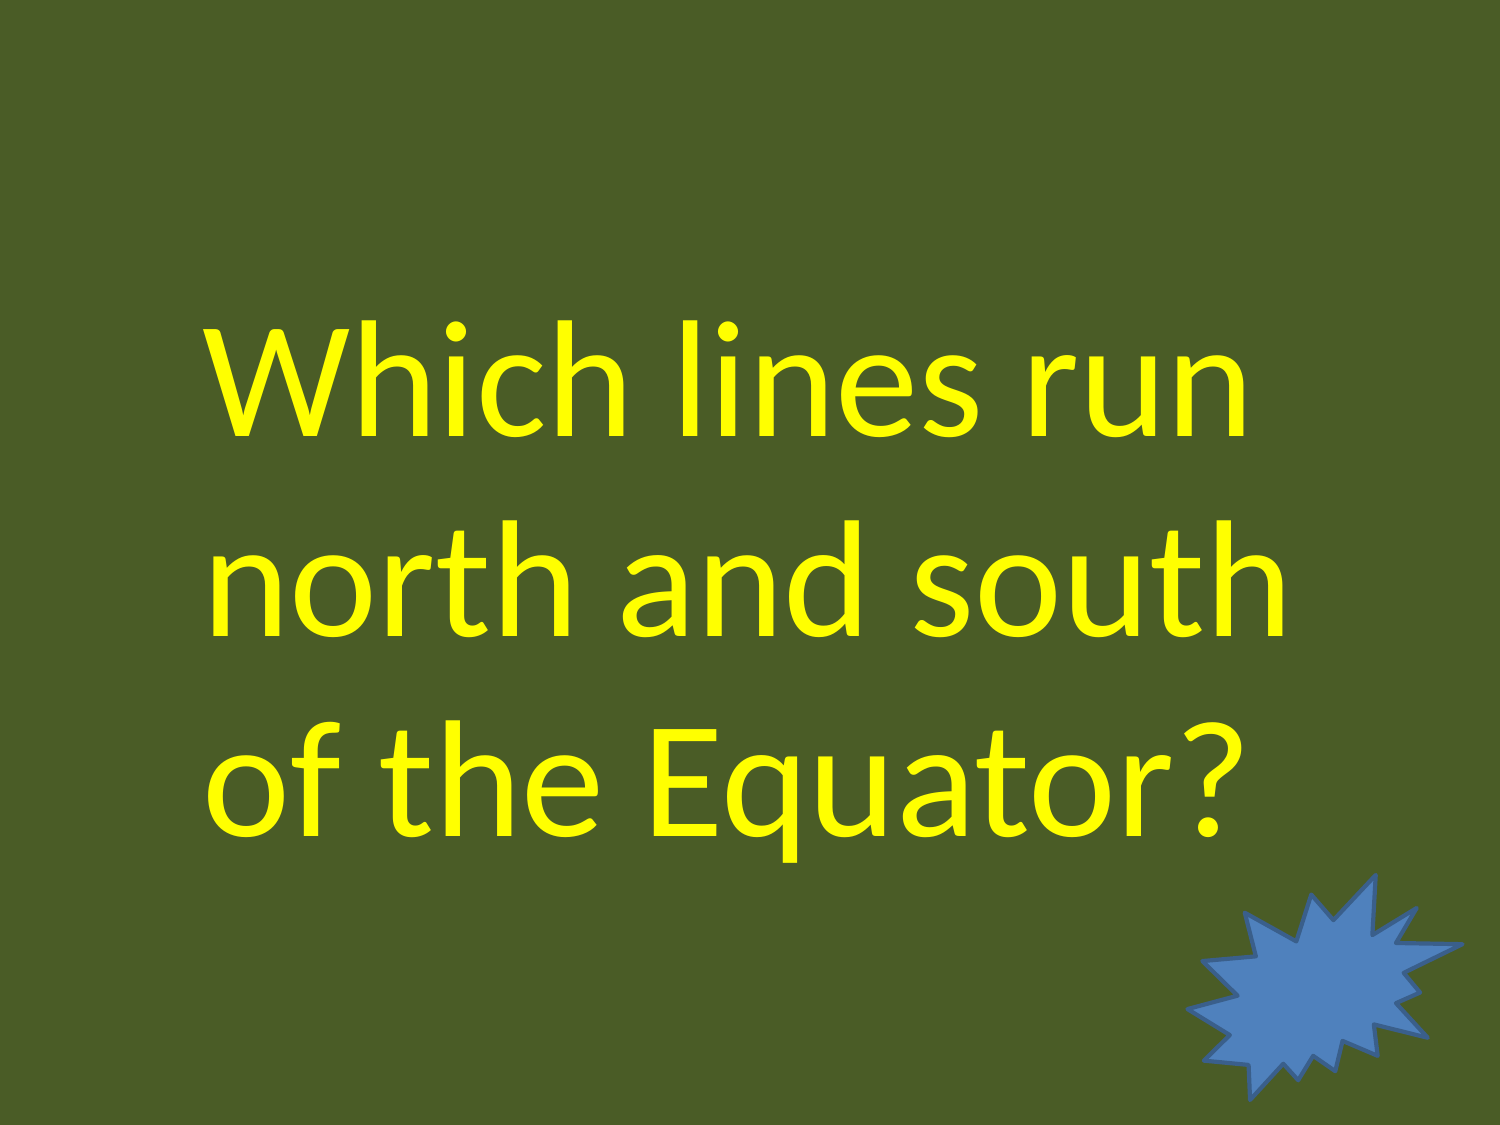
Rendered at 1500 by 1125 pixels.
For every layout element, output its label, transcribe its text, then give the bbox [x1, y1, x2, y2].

text_box Which lines run north and south of the Equator? [187, 262, 1375, 878]
text_box [1185, 873, 1465, 1102]
